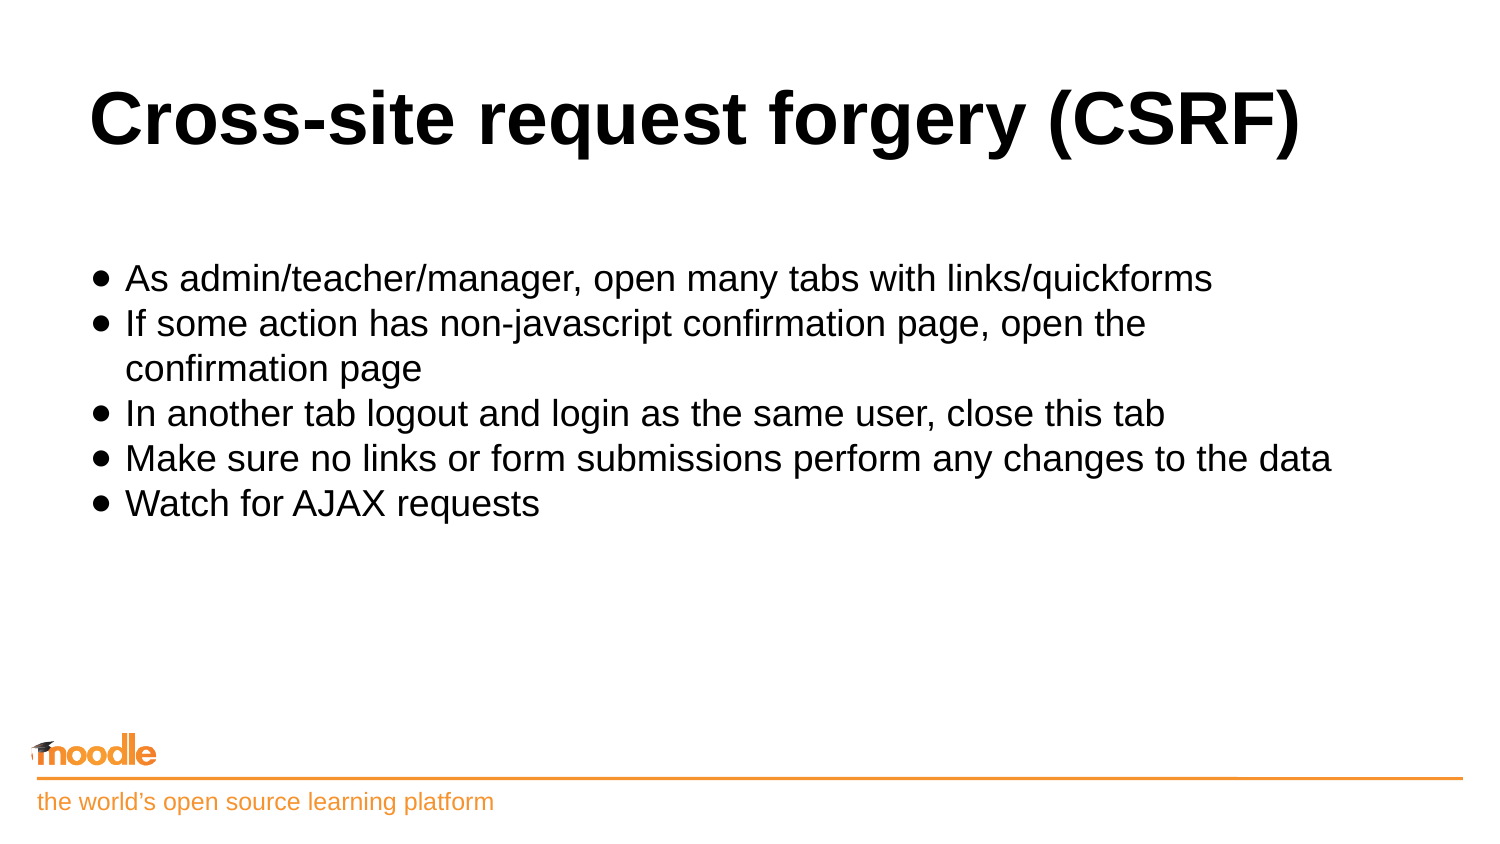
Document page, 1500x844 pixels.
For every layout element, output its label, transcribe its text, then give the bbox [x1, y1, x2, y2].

text_box the world’s open source learning platform [22, 765, 550, 831]
text_box Cross-site request forgery (CSRF) [75, 33, 1425, 175]
text_box As admin/teacher/manager, open many tabs with links/quickforms If some action has non-javascript confirmation page, open the confirmation page In another tab logout and login as the same user, close this tab Make sure no links or form submissions perform any changes to the data Watch for AJAX requests [74, 238, 1371, 714]
picture [30, 733, 157, 771]
